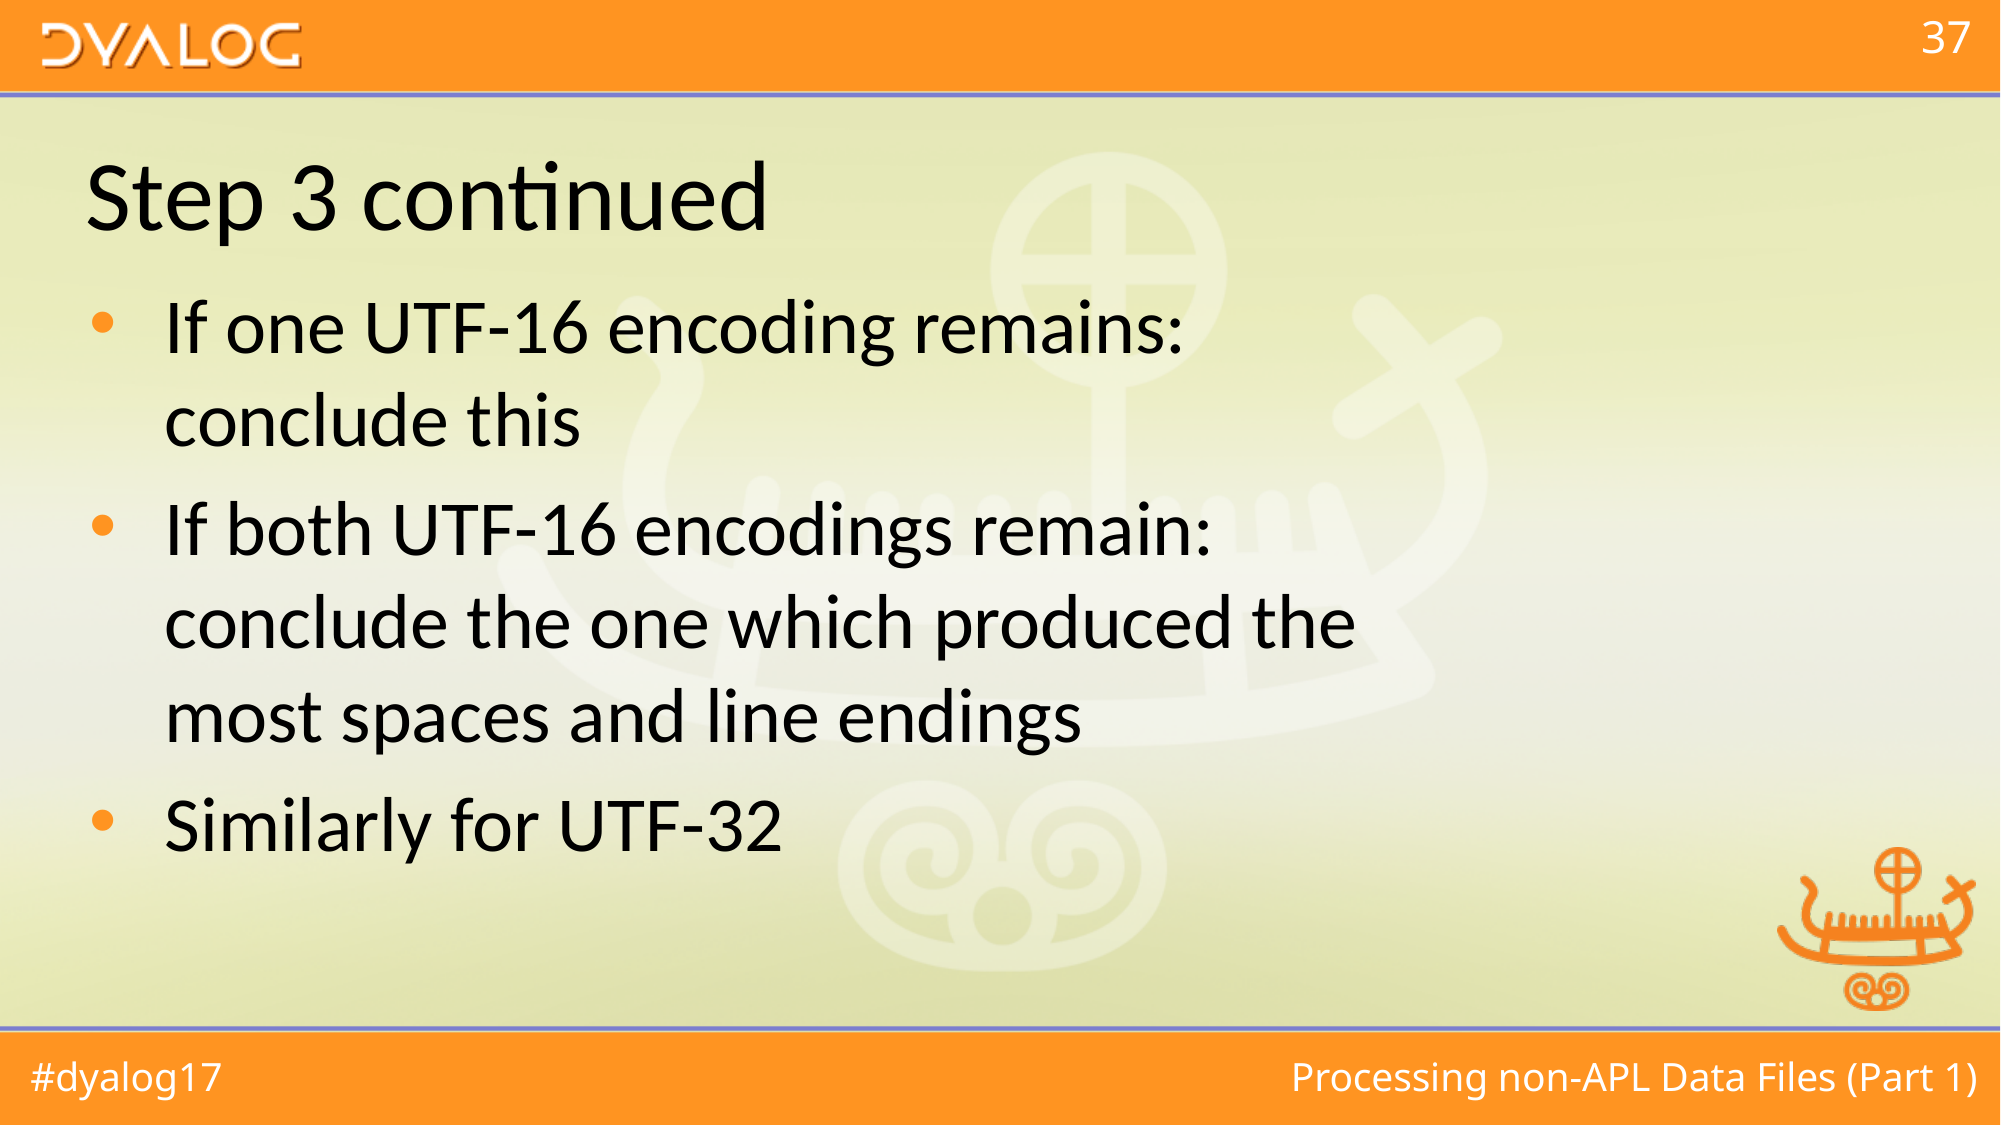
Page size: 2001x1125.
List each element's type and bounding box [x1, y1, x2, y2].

title [70, 125, 1900, 256]
list [74, 267, 1426, 1011]
picture [0, 0, 2001, 1125]
